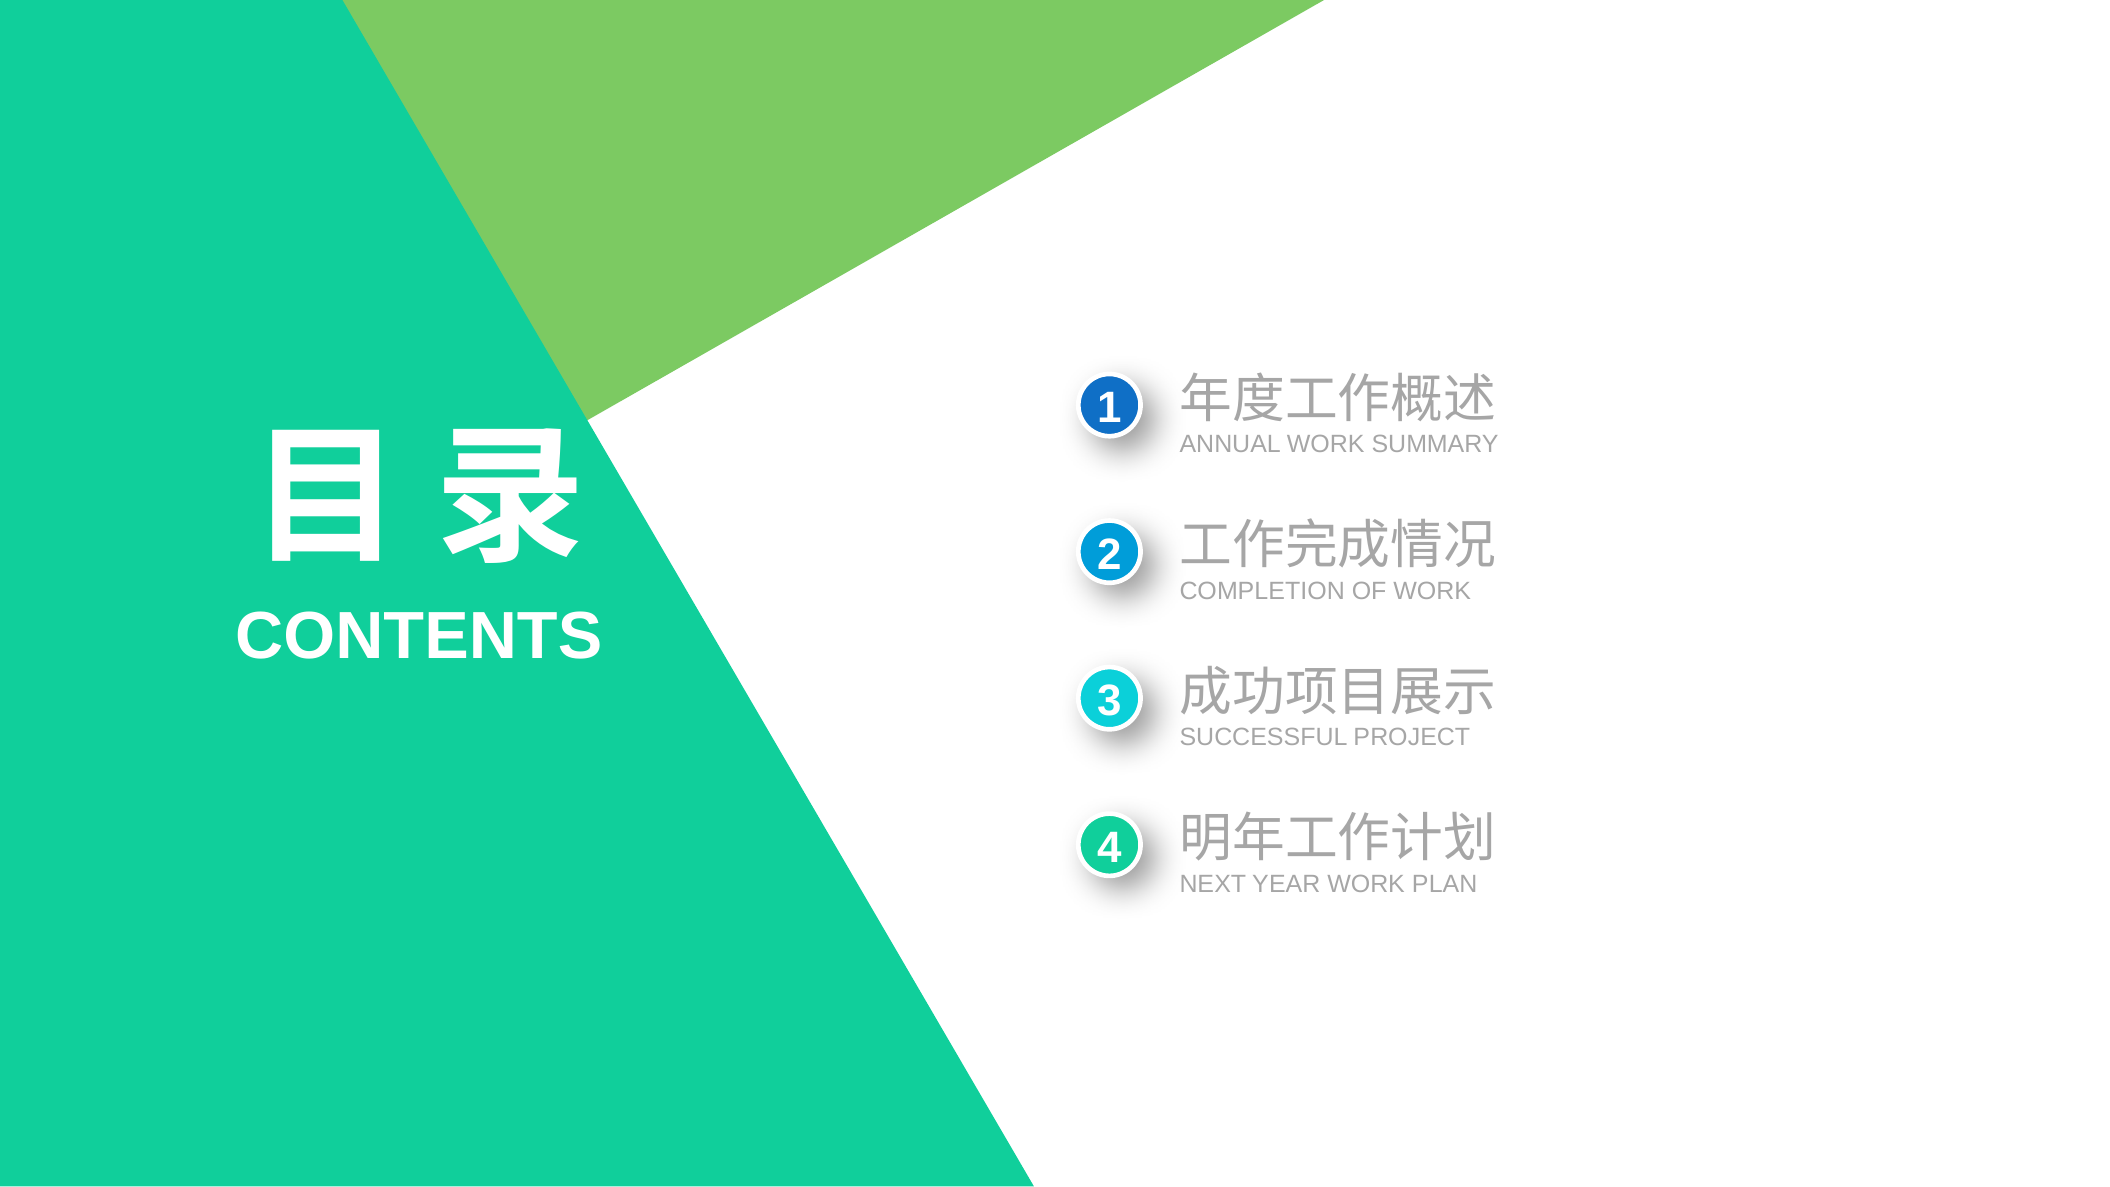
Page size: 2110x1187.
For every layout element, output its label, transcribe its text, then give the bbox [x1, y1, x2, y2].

text_box [0, 0, 1034, 1187]
text_box 1 [1077, 372, 1142, 438]
text_box 4 [1077, 812, 1142, 877]
text_box 3 [1077, 665, 1142, 731]
text_box [343, 0, 1325, 399]
text_box 目 录 [203, 399, 635, 580]
text_box CONTENTS [227, 592, 610, 673]
text_box 2 [1077, 519, 1142, 584]
